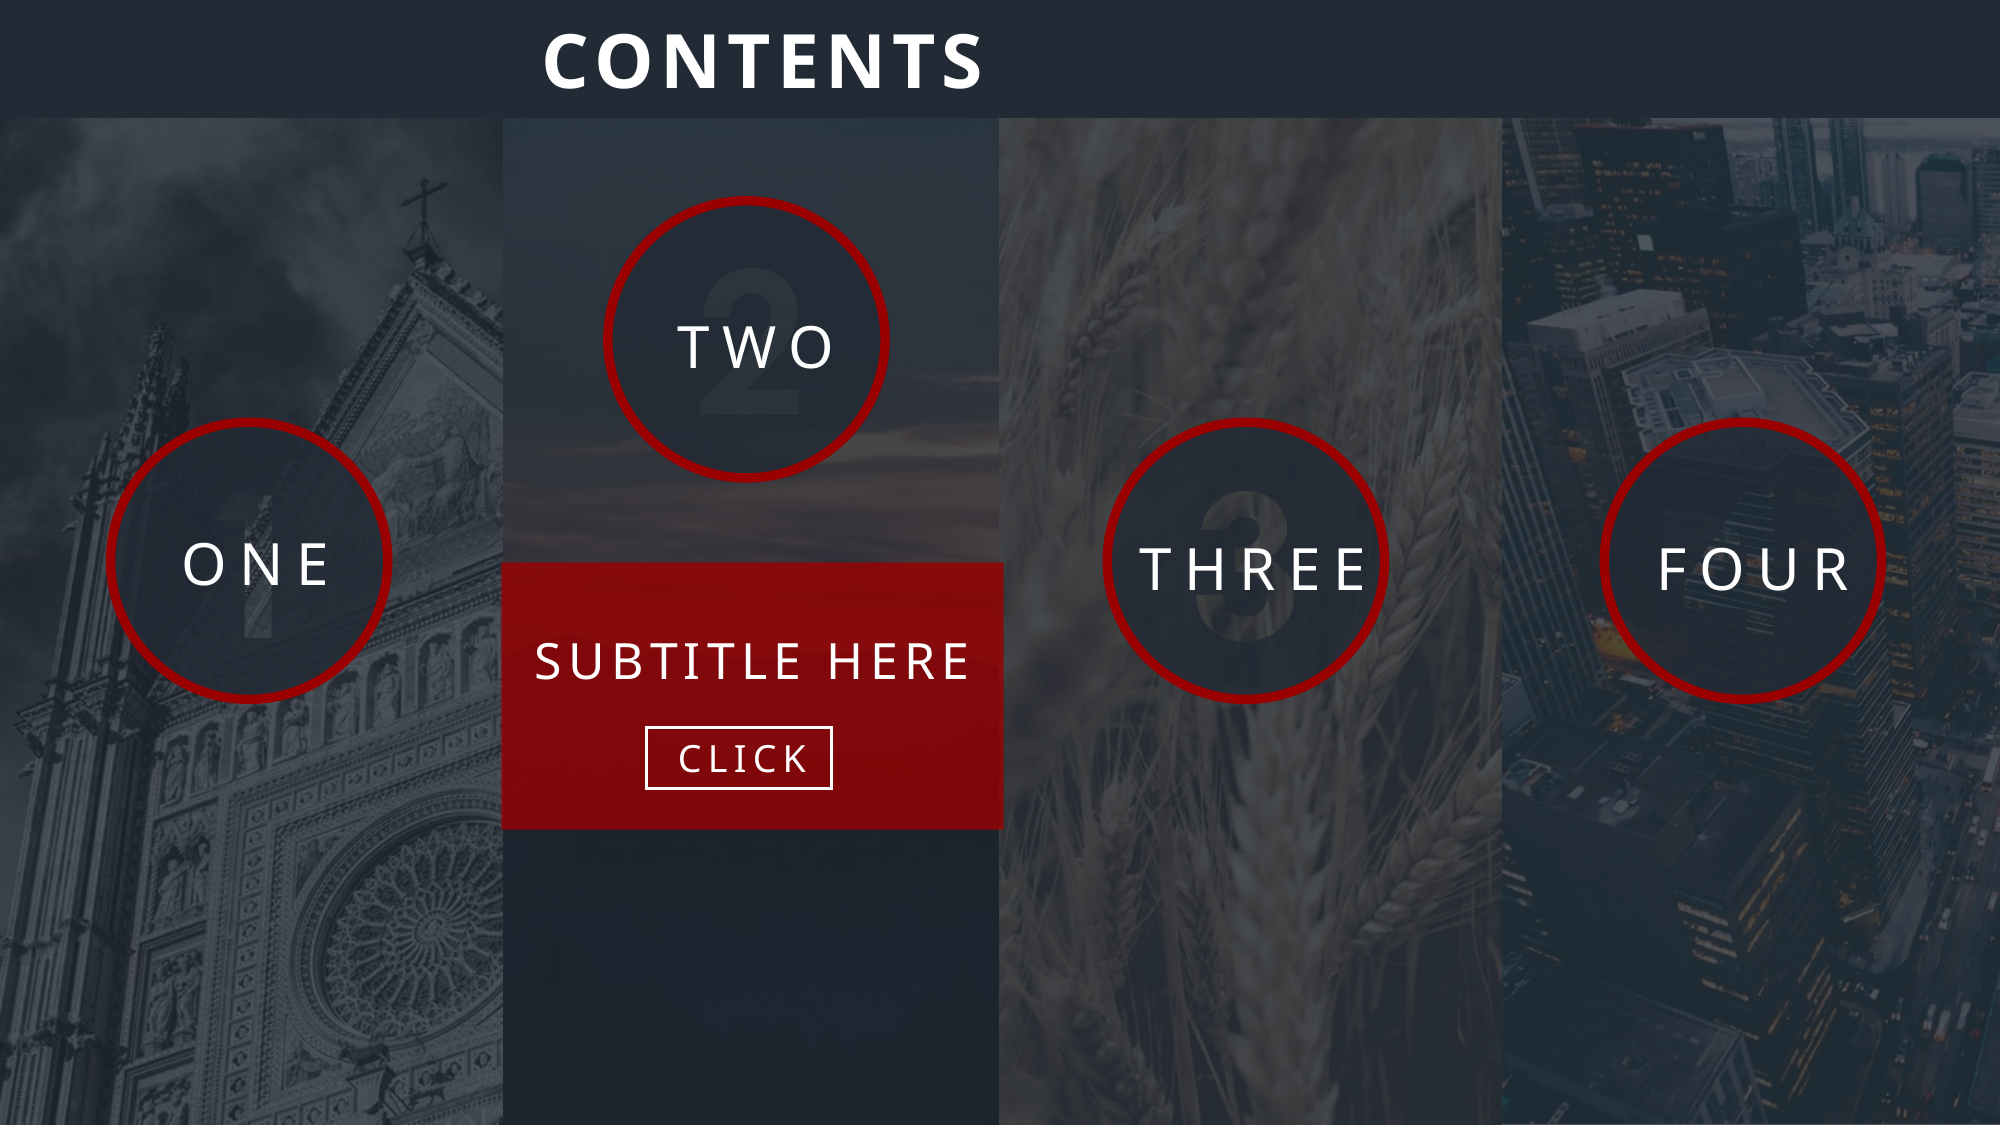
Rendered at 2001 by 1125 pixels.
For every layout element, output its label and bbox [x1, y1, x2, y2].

text_box [1105, 422, 1397, 702]
picture [0, 0, 2000, 1125]
text_box [501, 562, 1004, 830]
text_box [110, 422, 388, 702]
text_box [607, 200, 890, 480]
text_box [1603, 422, 1903, 702]
